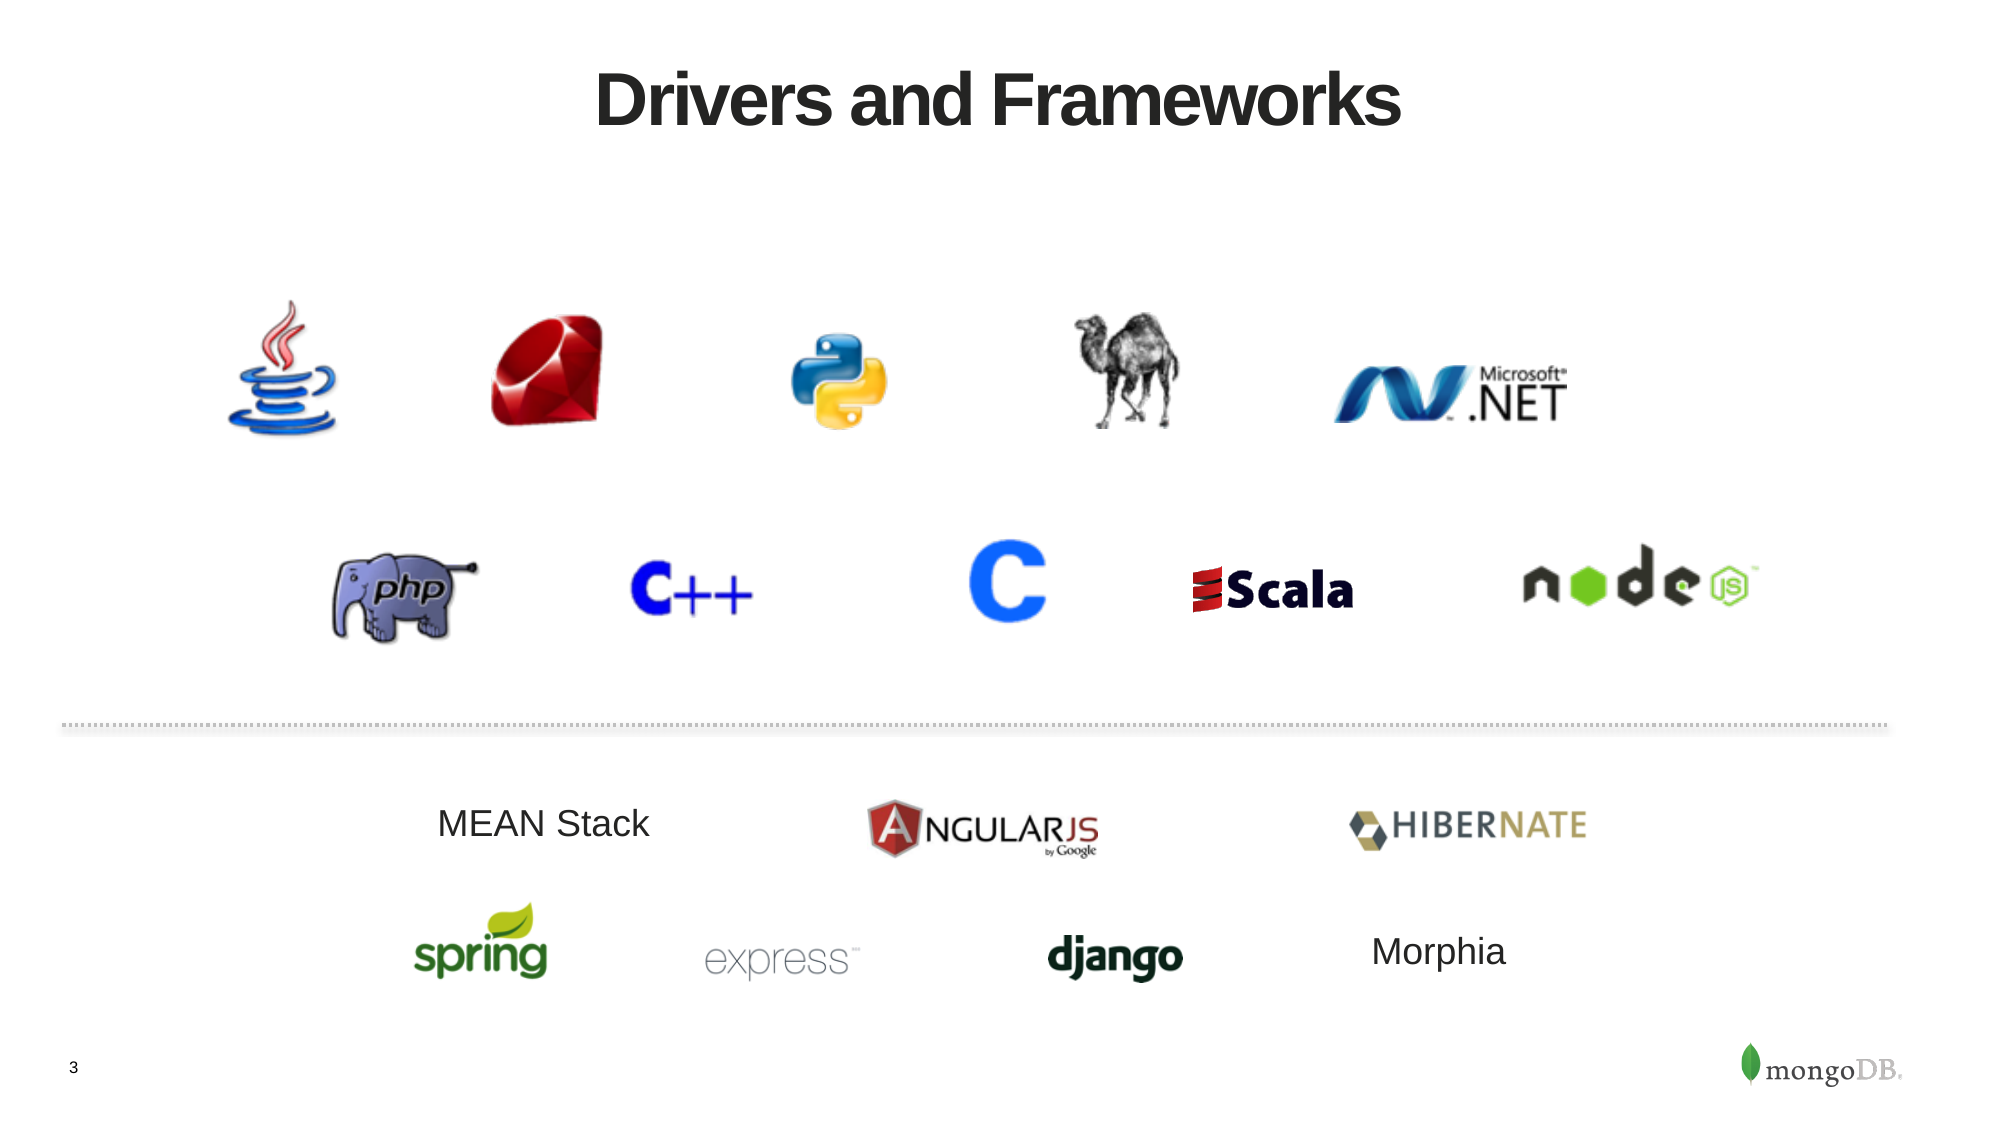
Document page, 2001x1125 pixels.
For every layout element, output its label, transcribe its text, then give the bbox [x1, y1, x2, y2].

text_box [212, 299, 1763, 666]
picture [387, 889, 574, 1000]
picture [1337, 788, 1598, 861]
title Drivers and Frameworks [99, 1, 1900, 190]
picture [693, 935, 868, 989]
text_box MEAN Stack [437, 799, 786, 880]
text_box Morphia [1371, 927, 1618, 1008]
picture [867, 799, 1098, 859]
picture [1048, 935, 1183, 983]
